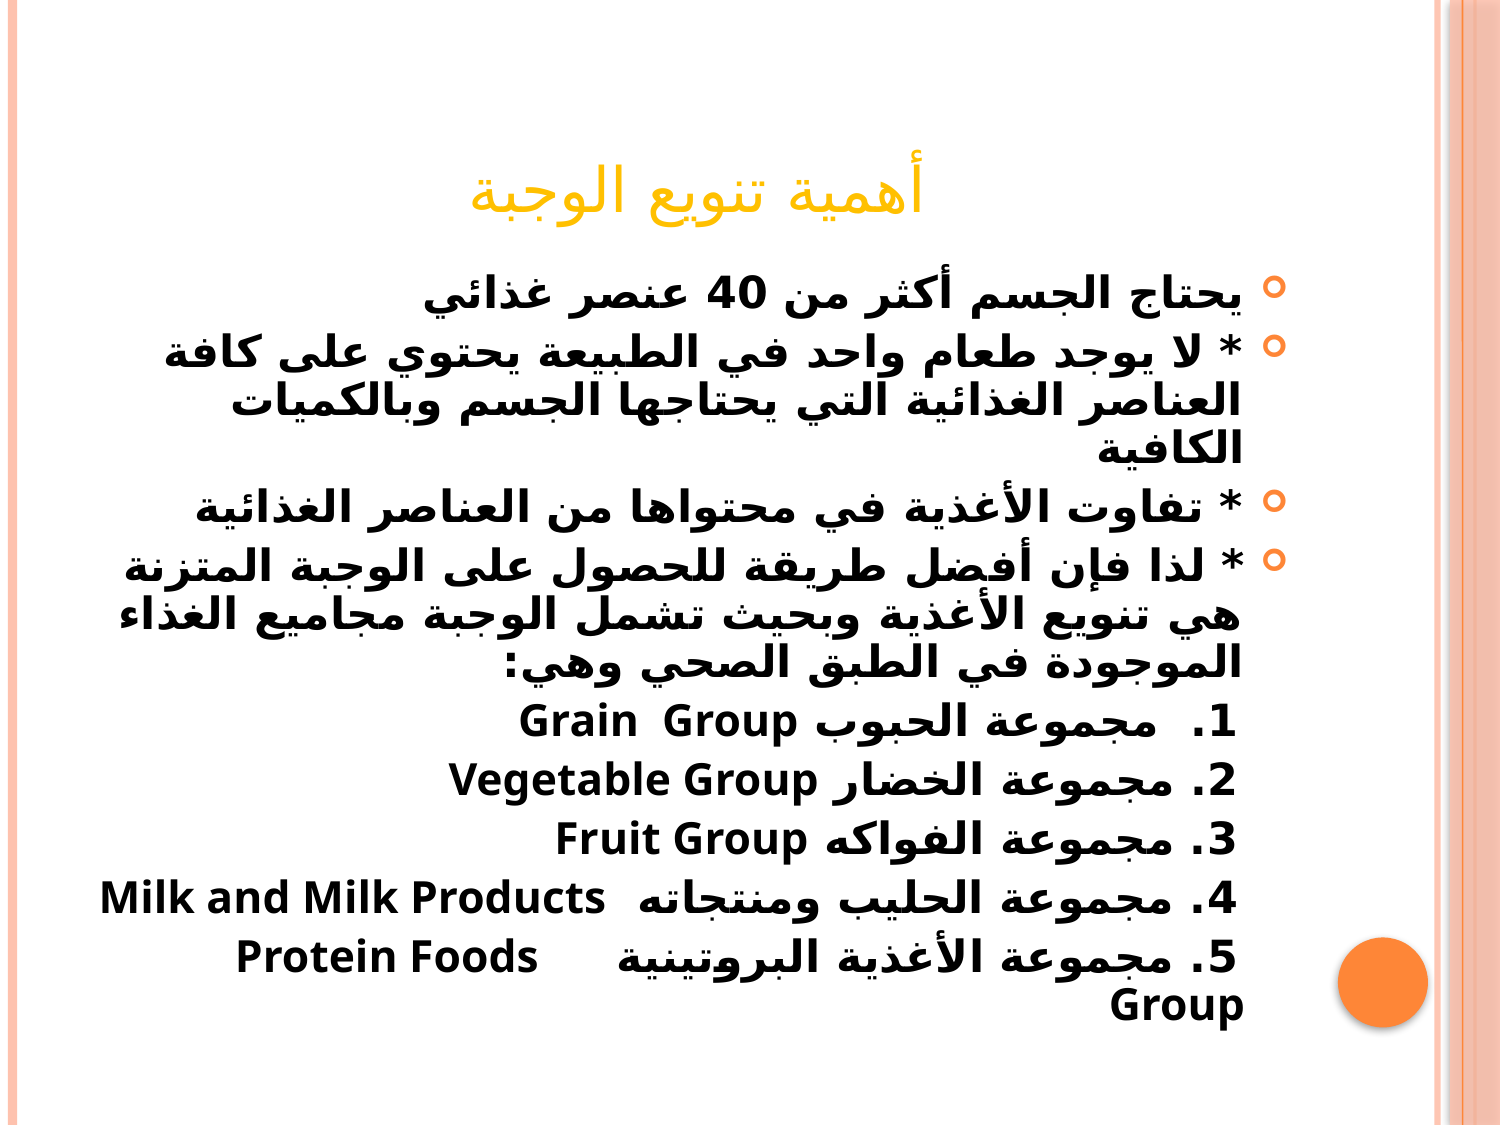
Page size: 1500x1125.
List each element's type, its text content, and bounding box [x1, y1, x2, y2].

title أهمية تنويع الوجبة [75, 45, 1300, 233]
list يحتاج الجسم أكثر من 40 عنصر غذائي * لا يوجد طعام واحد في الطبيعة يحتوي على كافة العناصر الغذائية التي يحتاجها الجسم وبالكميات الكافية * تفاوت الأغذية في محتواها من العناصر الغذائية * لذا فإن أفضل طريقة للحصول على الوجبة المتزنة هي تنويع الأغذية وبحيث تشمل الوجبة مجاميع الغذاء الموجودة في الطبق الصحي وهي: 1. مجموعة الحبوب Grain Group 2. مجموعة الخضار Vegetable Group 3. مجموعة الفواكه Fruit Group 4. مجموعة الحليب ومنتجاته Milk and Milk Products 5. مجموعة الأغذية البروتينية Protein Foods Group [75, 262, 1300, 1062]
